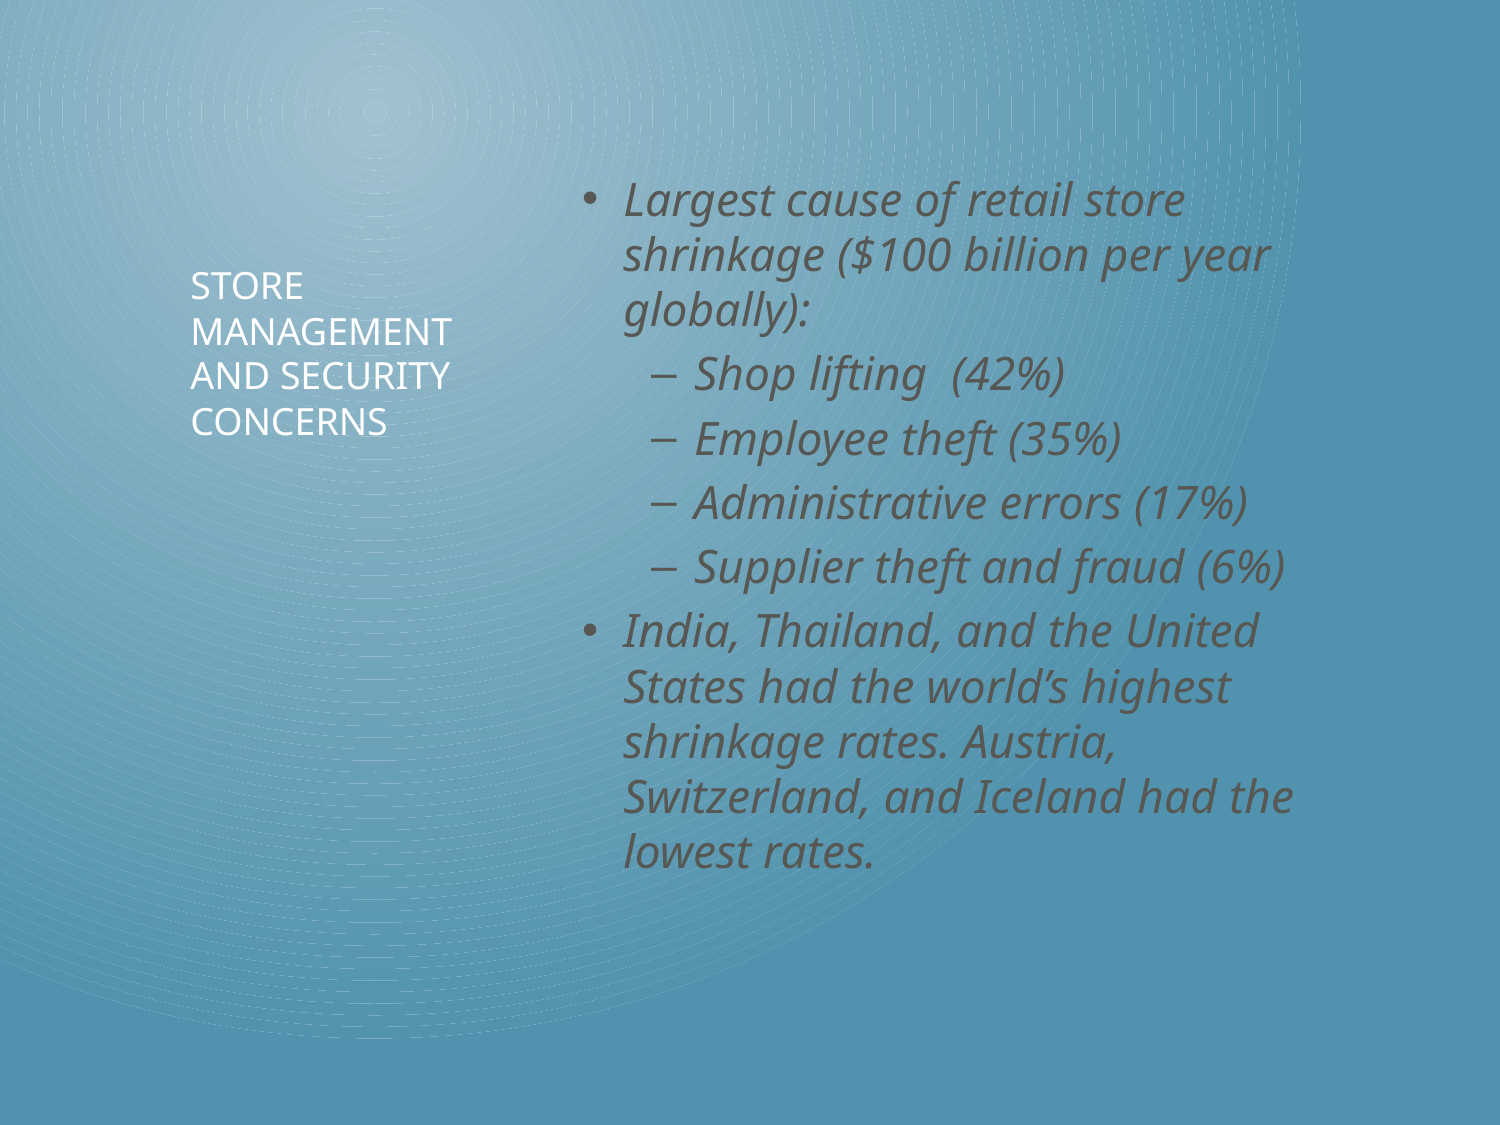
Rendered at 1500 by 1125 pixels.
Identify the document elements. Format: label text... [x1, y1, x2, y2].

title Store management and security concerns [175, 254, 516, 580]
list Largest cause of retail store shrinkage ($100 billion per year globally): Shop lifting (42%) Employee theft (35%) Administrative errors (17%) Supplier theft and fraud (6%) India, Thailand, and the United States had the world’s highest shrinkage rates. Austria, Switzerland, and Iceland had the lowest rates. [566, 162, 1338, 891]
